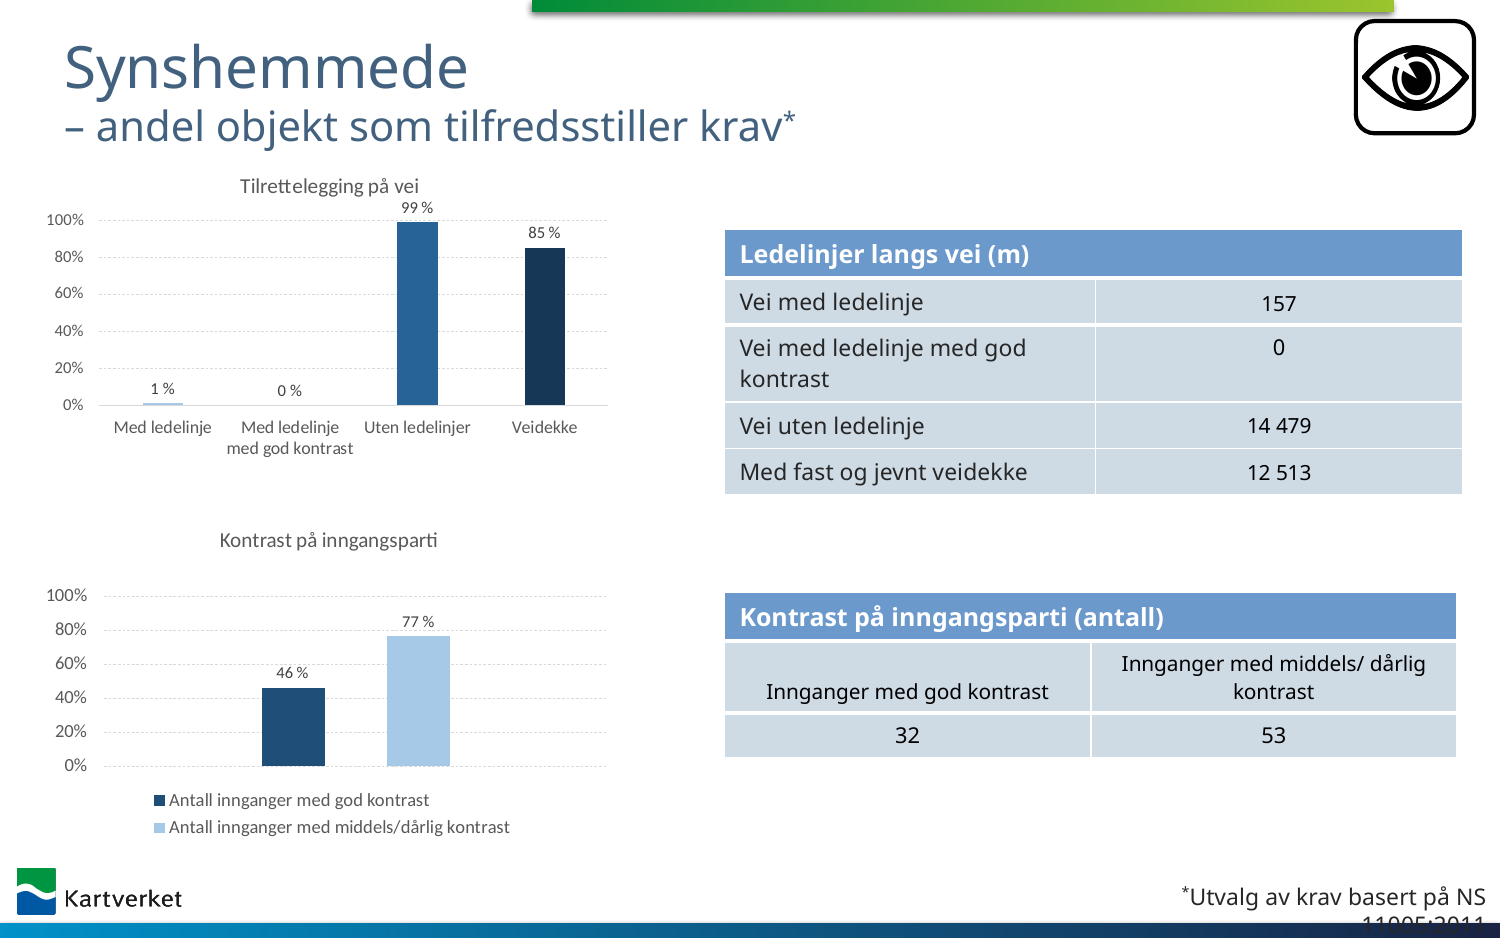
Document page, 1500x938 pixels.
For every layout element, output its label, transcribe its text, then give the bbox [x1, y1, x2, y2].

table_cell Vei med ledelinje [725, 280, 1095, 323]
table_cell Innganger med god kontrast [725, 643, 1090, 711]
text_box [1355, 20, 1475, 134]
text_box Synshemmede – andel objekt som tilfredsstiller krav* [49, 24, 1431, 158]
table_cell 12 513 [1096, 449, 1462, 494]
text_box *Utvalg av krav basert på NS 11005:2011 [1068, 873, 1500, 938]
table_cell 157 [1096, 280, 1462, 323]
table_cell Vei med ledelinje med god kontrast [725, 327, 1095, 401]
table_header Ledelinjer langs vei (m) [725, 230, 1462, 276]
picture [41, 520, 617, 846]
table_cell Med fast og jevnt veidekke [725, 449, 1095, 494]
table_cell 53 [1092, 715, 1456, 757]
picture [41, 166, 618, 492]
table_cell 32 [725, 715, 1090, 757]
table_cell Vei uten ledelinje [725, 403, 1095, 448]
table_header Kontrast på inngangsparti (antall) [725, 593, 1456, 639]
table_cell 0 [1096, 327, 1462, 401]
table_cell 14 479 [1096, 403, 1462, 448]
table_cell Innganger med middels/ dårlig kontrast [1092, 643, 1456, 711]
